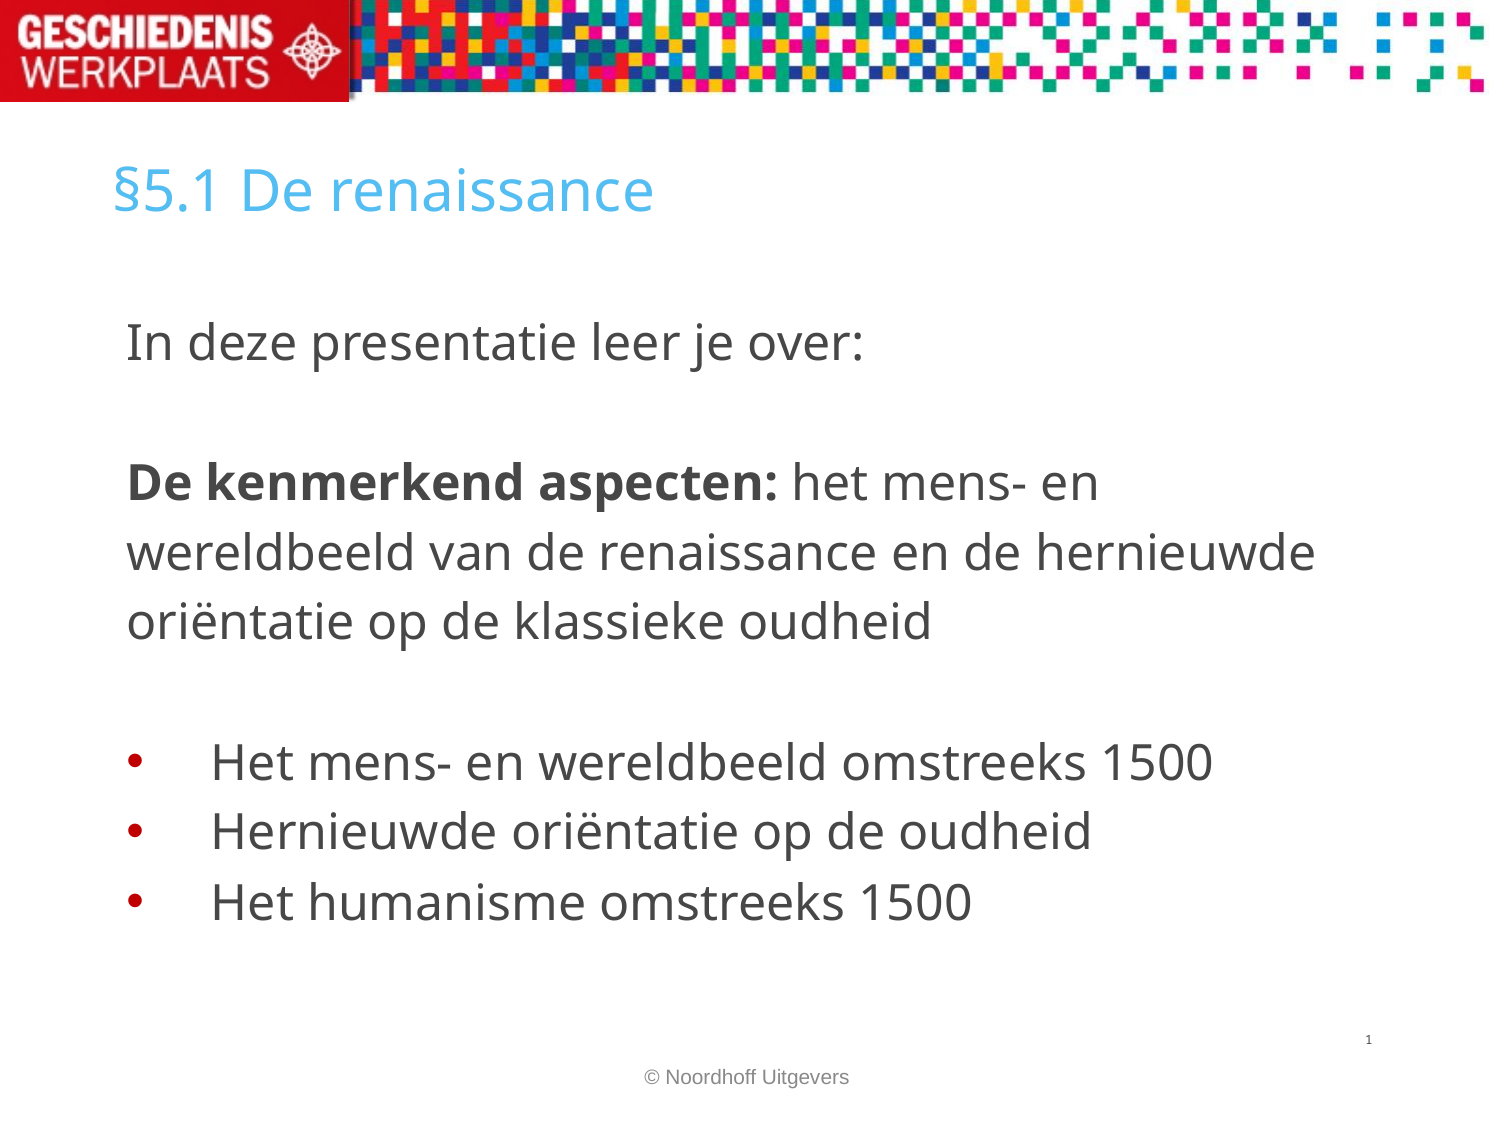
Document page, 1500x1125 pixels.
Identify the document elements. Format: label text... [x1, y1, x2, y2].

slide_number 1 [1325, 1025, 1388, 1063]
list In deze presentatie leer je over: De kenmerkend aspecten: het mens- en wereldbeeld van de renaissance en de hernieuwde oriëntatie op de klassieke oudheid Het mens- en wereldbeeld omstreeks 1500 Hernieuwde oriëntatie op de oudheid Het humanisme omstreeks 1500 [126, 302, 1424, 988]
title §5.1 De renaissance [112, 145, 1401, 256]
picture [0, 0, 1500, 1125]
text_box © Noordhoff Uitgevers [512, 1045, 988, 1106]
